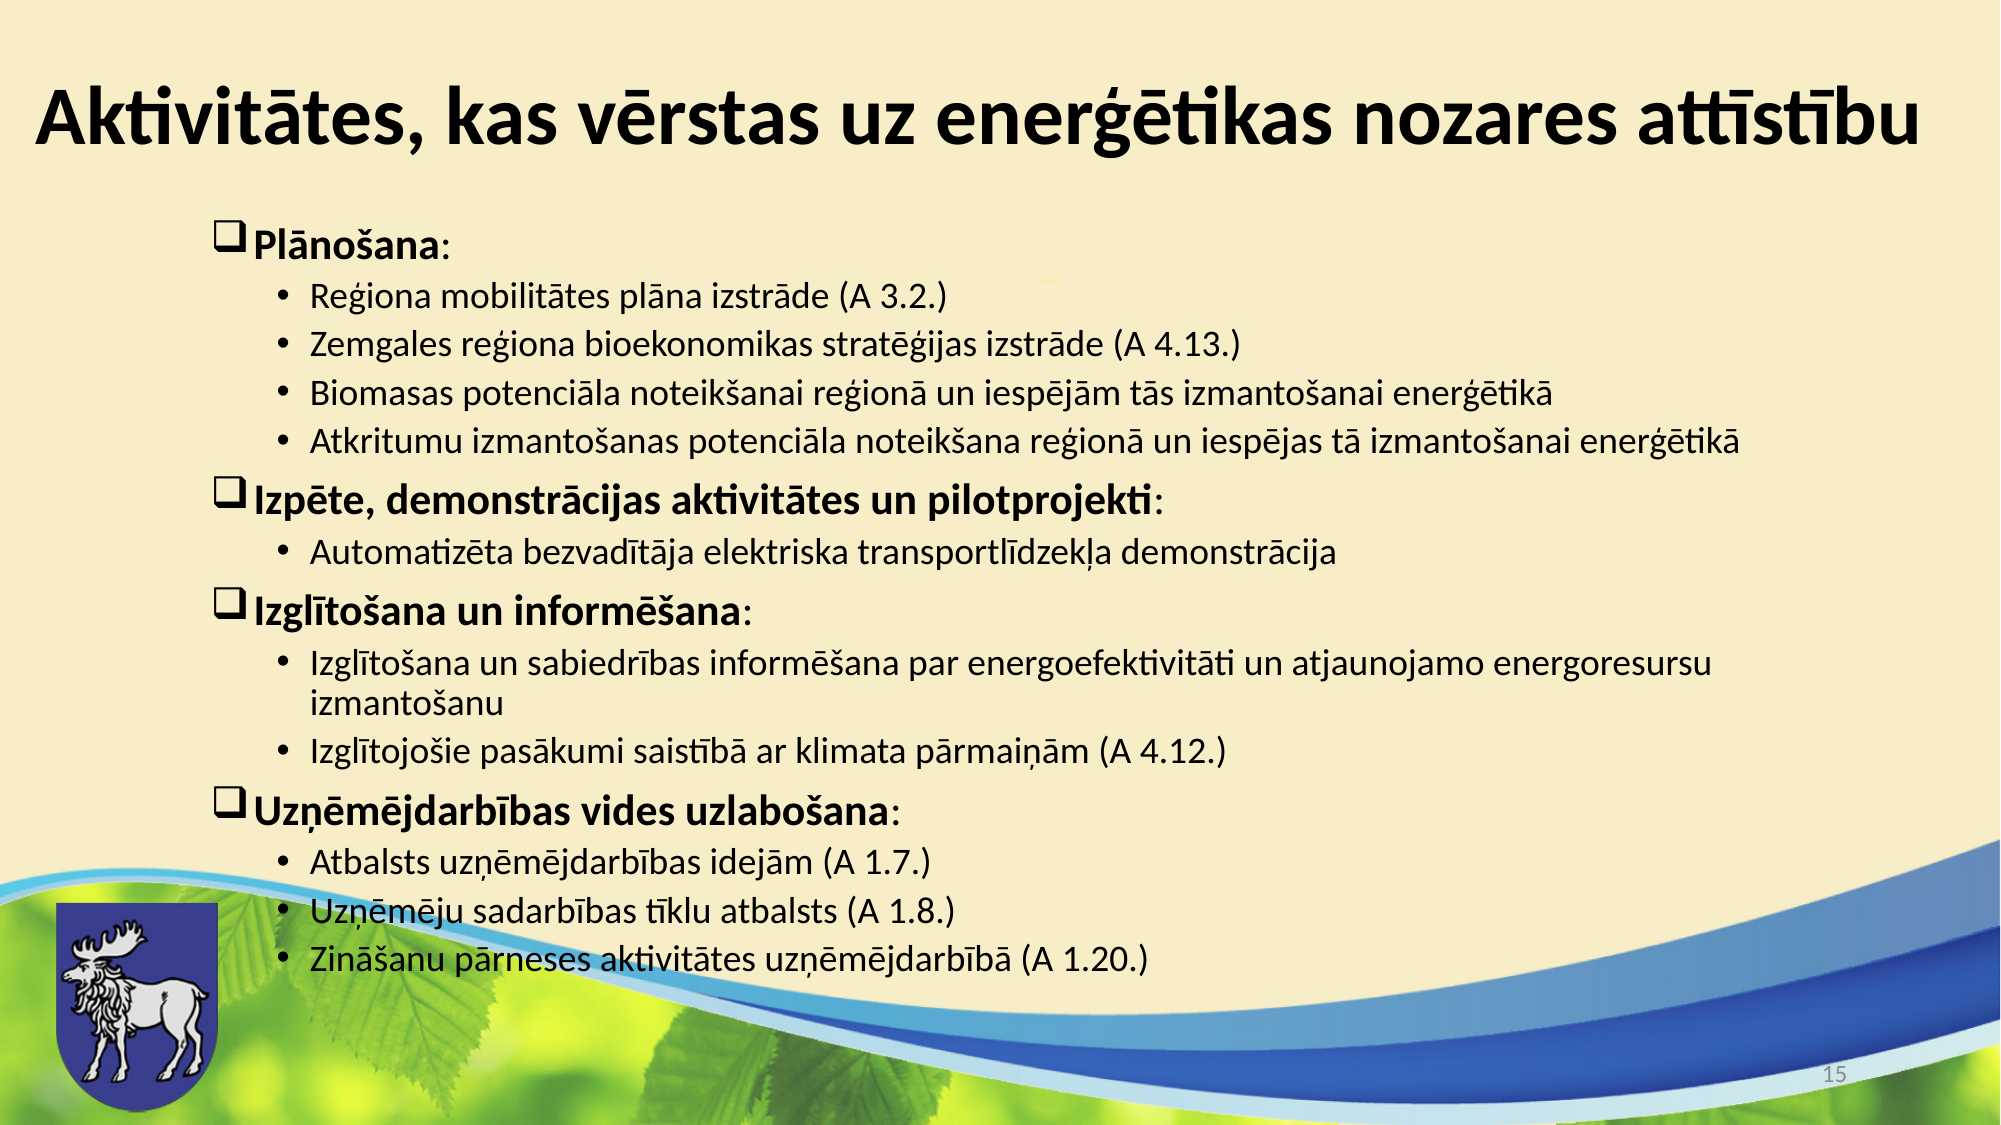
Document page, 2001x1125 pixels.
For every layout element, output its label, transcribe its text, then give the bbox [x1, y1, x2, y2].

title Aktivitātes, kas vērstas uz enerģētikas nozares attīstību [20, 36, 1970, 200]
slide_number 15 [1412, 1042, 1863, 1103]
picture [0, 0, 2001, 1125]
list Plānošana: Reģiona mobilitātes plāna izstrāde (A 3.2.) Zemgales reģiona bioekonomikas stratēģijas izstrāde (A 4.13.) Biomasas potenciāla noteikšanai reģionā un iespējām tās izmantošanai enerģētikā Atkritumu izmantošanas potenciāla noteikšana reģionā un iespējas tā izmantošanai enerģētikā Izpēte, demonstrācijas aktivitātes un pilotprojekti: Automatizēta bezvadītāja elektriska transportlīdzekļa demonstrācija Izglītošana un informēšana: Izglītošana un sabiedrības informēšana par energoefektivitāti un atjaunojamo energoresursu izmantošanu Izglītojošie pasākumi saistībā ar klimata pārmaiņām (A 4.12.) Uzņēmējdarbības vides uzlabošana: Atbalsts uzņēmējdarbības idejām (A 1.7.) Uzņēmēju sadarbības tīklu atbalsts (A 1.8.) Zināšanu pārneses aktivitātes uzņēmējdarbībā (A 1.20.) [195, 213, 1773, 1014]
